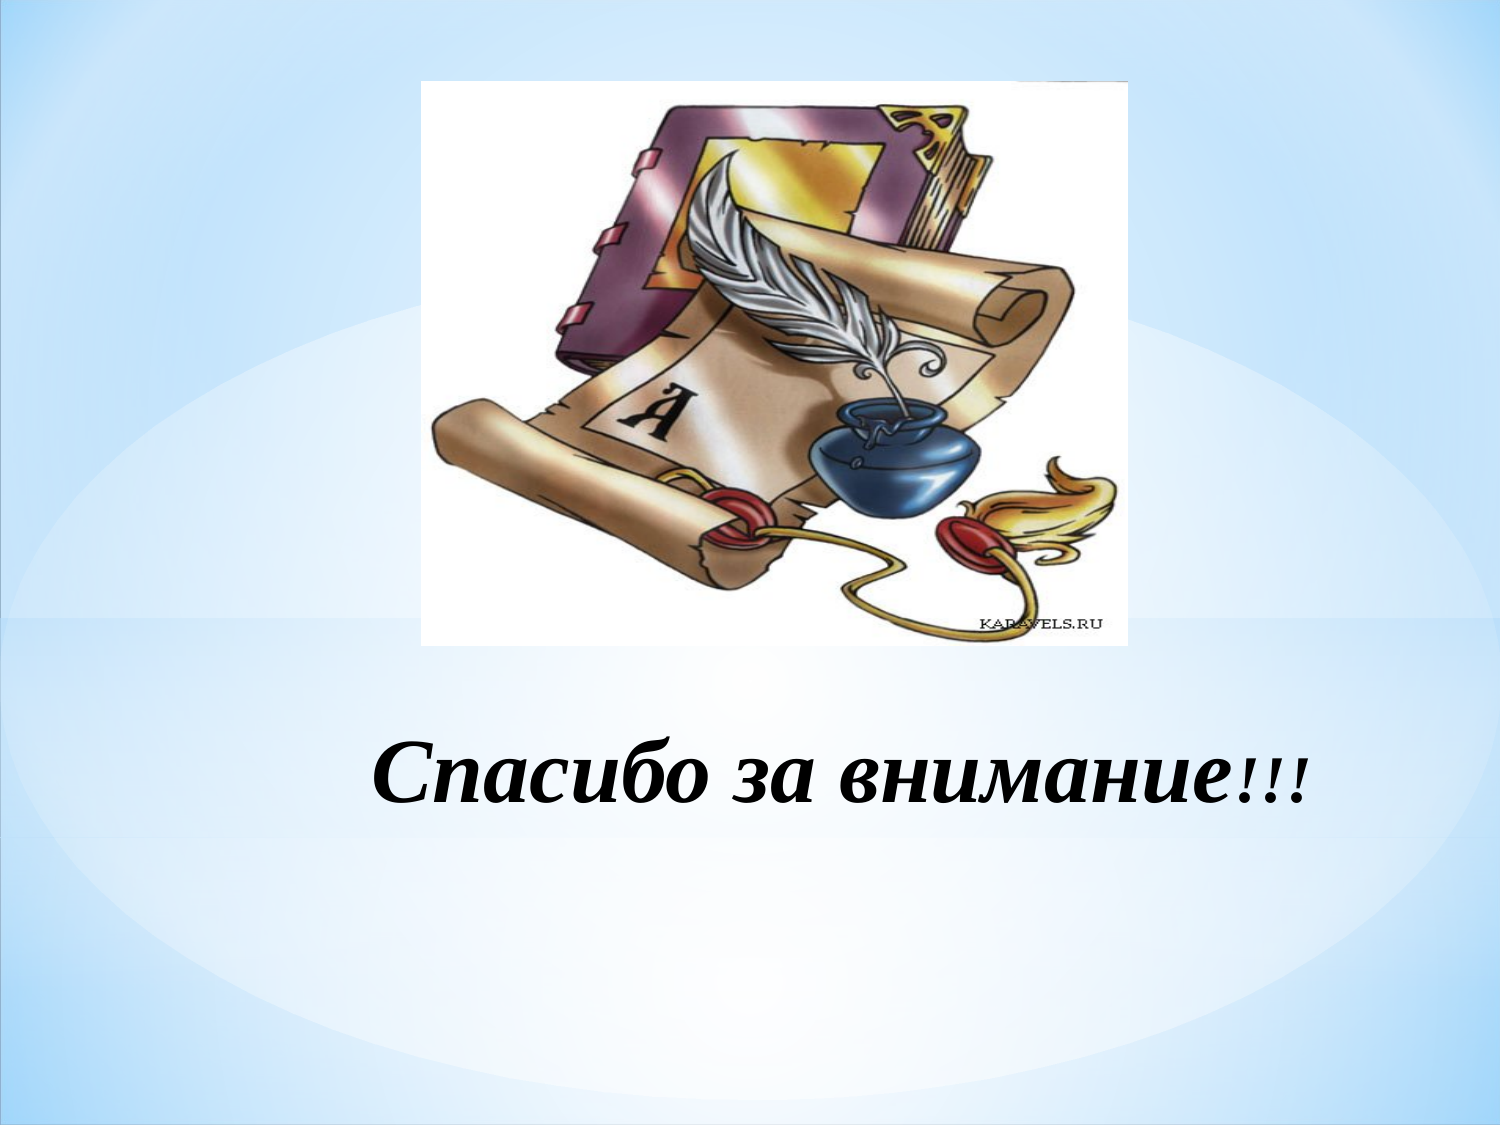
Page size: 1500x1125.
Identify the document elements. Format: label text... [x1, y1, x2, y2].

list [421, 81, 1129, 646]
title Спасибо за внимание!!! [235, 703, 1466, 1055]
